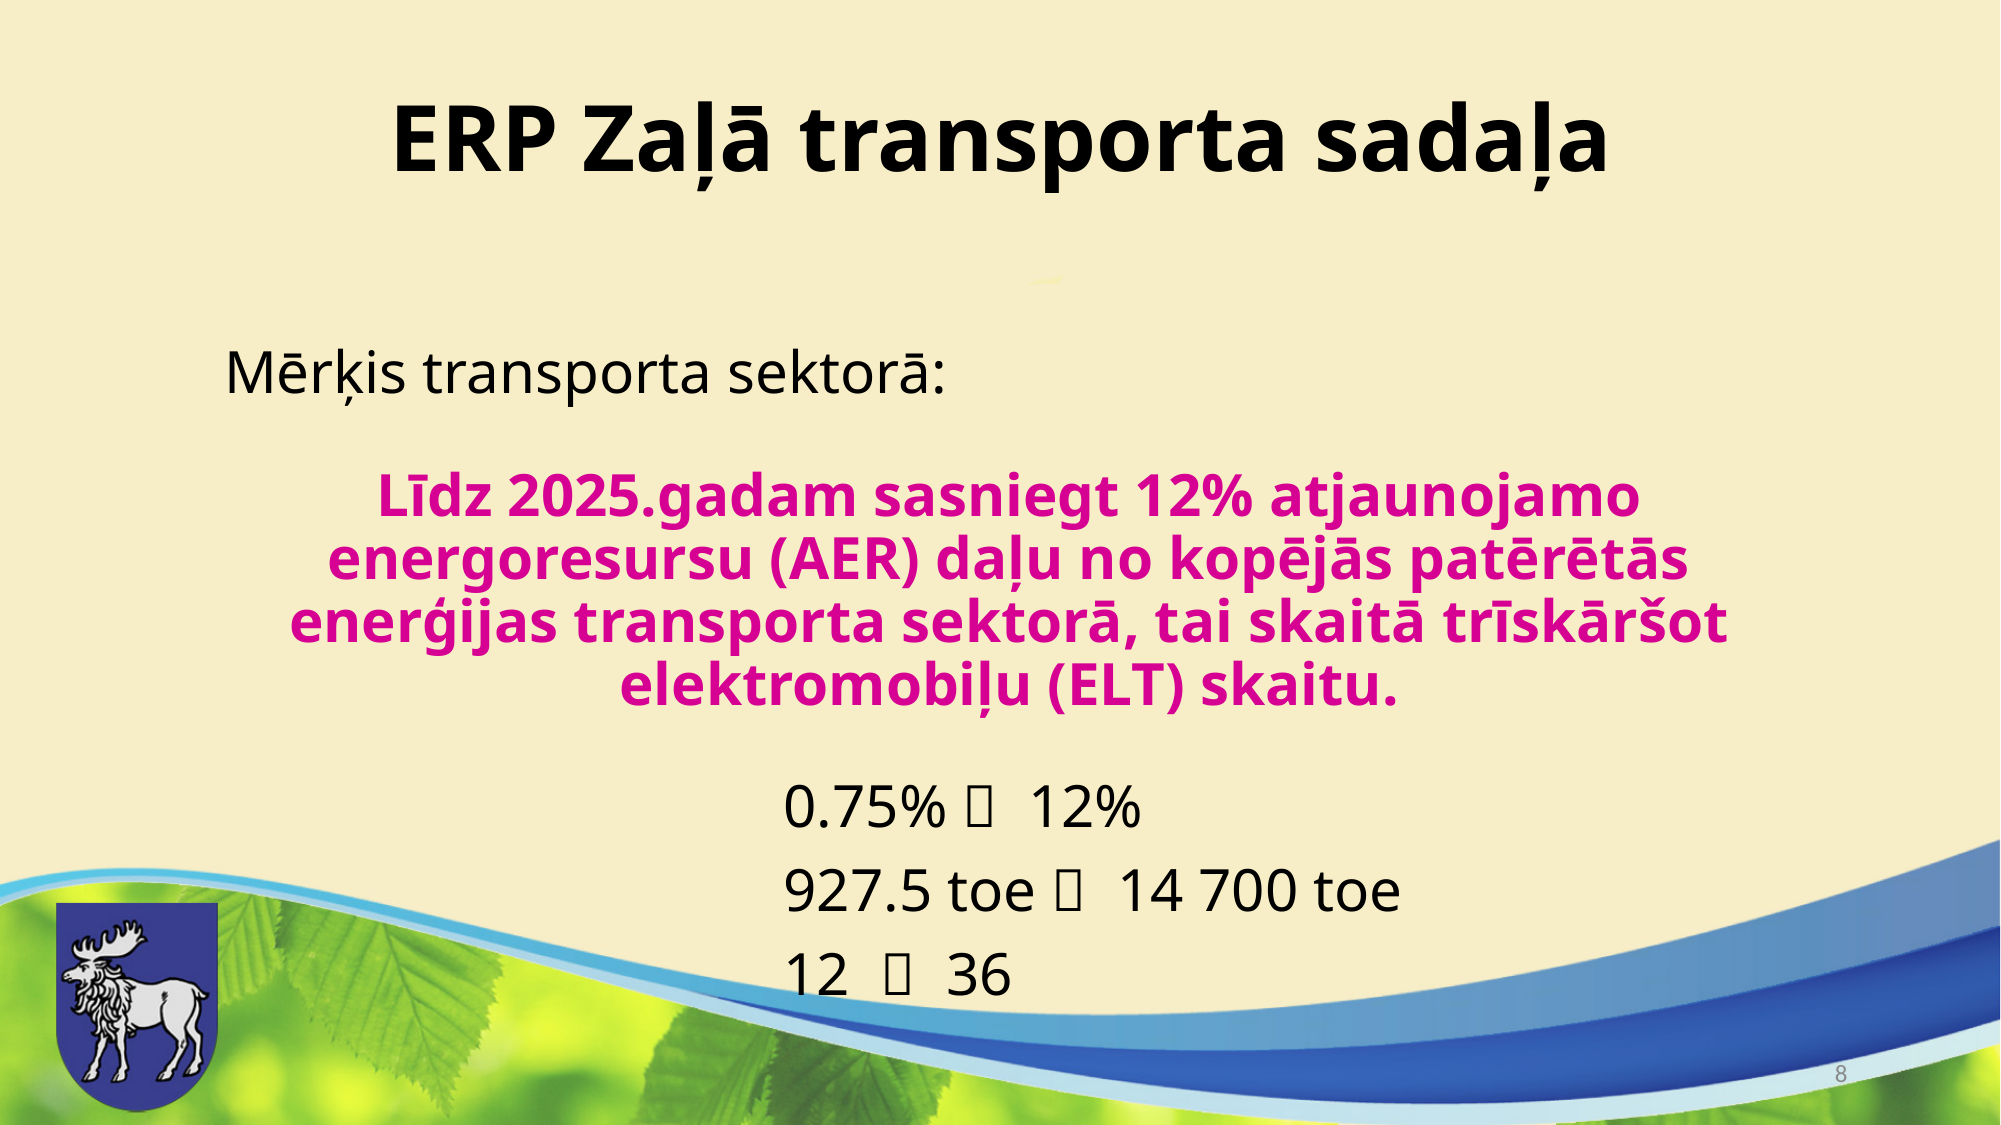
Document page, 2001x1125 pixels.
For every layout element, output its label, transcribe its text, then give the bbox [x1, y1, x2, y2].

slide_number 8 [1412, 1042, 1863, 1103]
title ERP Zaļā transporta sadaļa [139, 66, 1864, 217]
picture [0, 0, 2001, 1125]
list Mērķis transporta sektorā: Līdz 2025.gadam sasniegt 12% atjaunojamo energoresursu (AER) daļu no kopējās patērētās enerģijas transporta sektorā, tai skaitā trīskāršot elektromobiļu (ELT) skaitu. 0.75%  12% 927.5 toe  14 700 toe 12  36 [209, 335, 1809, 1025]
